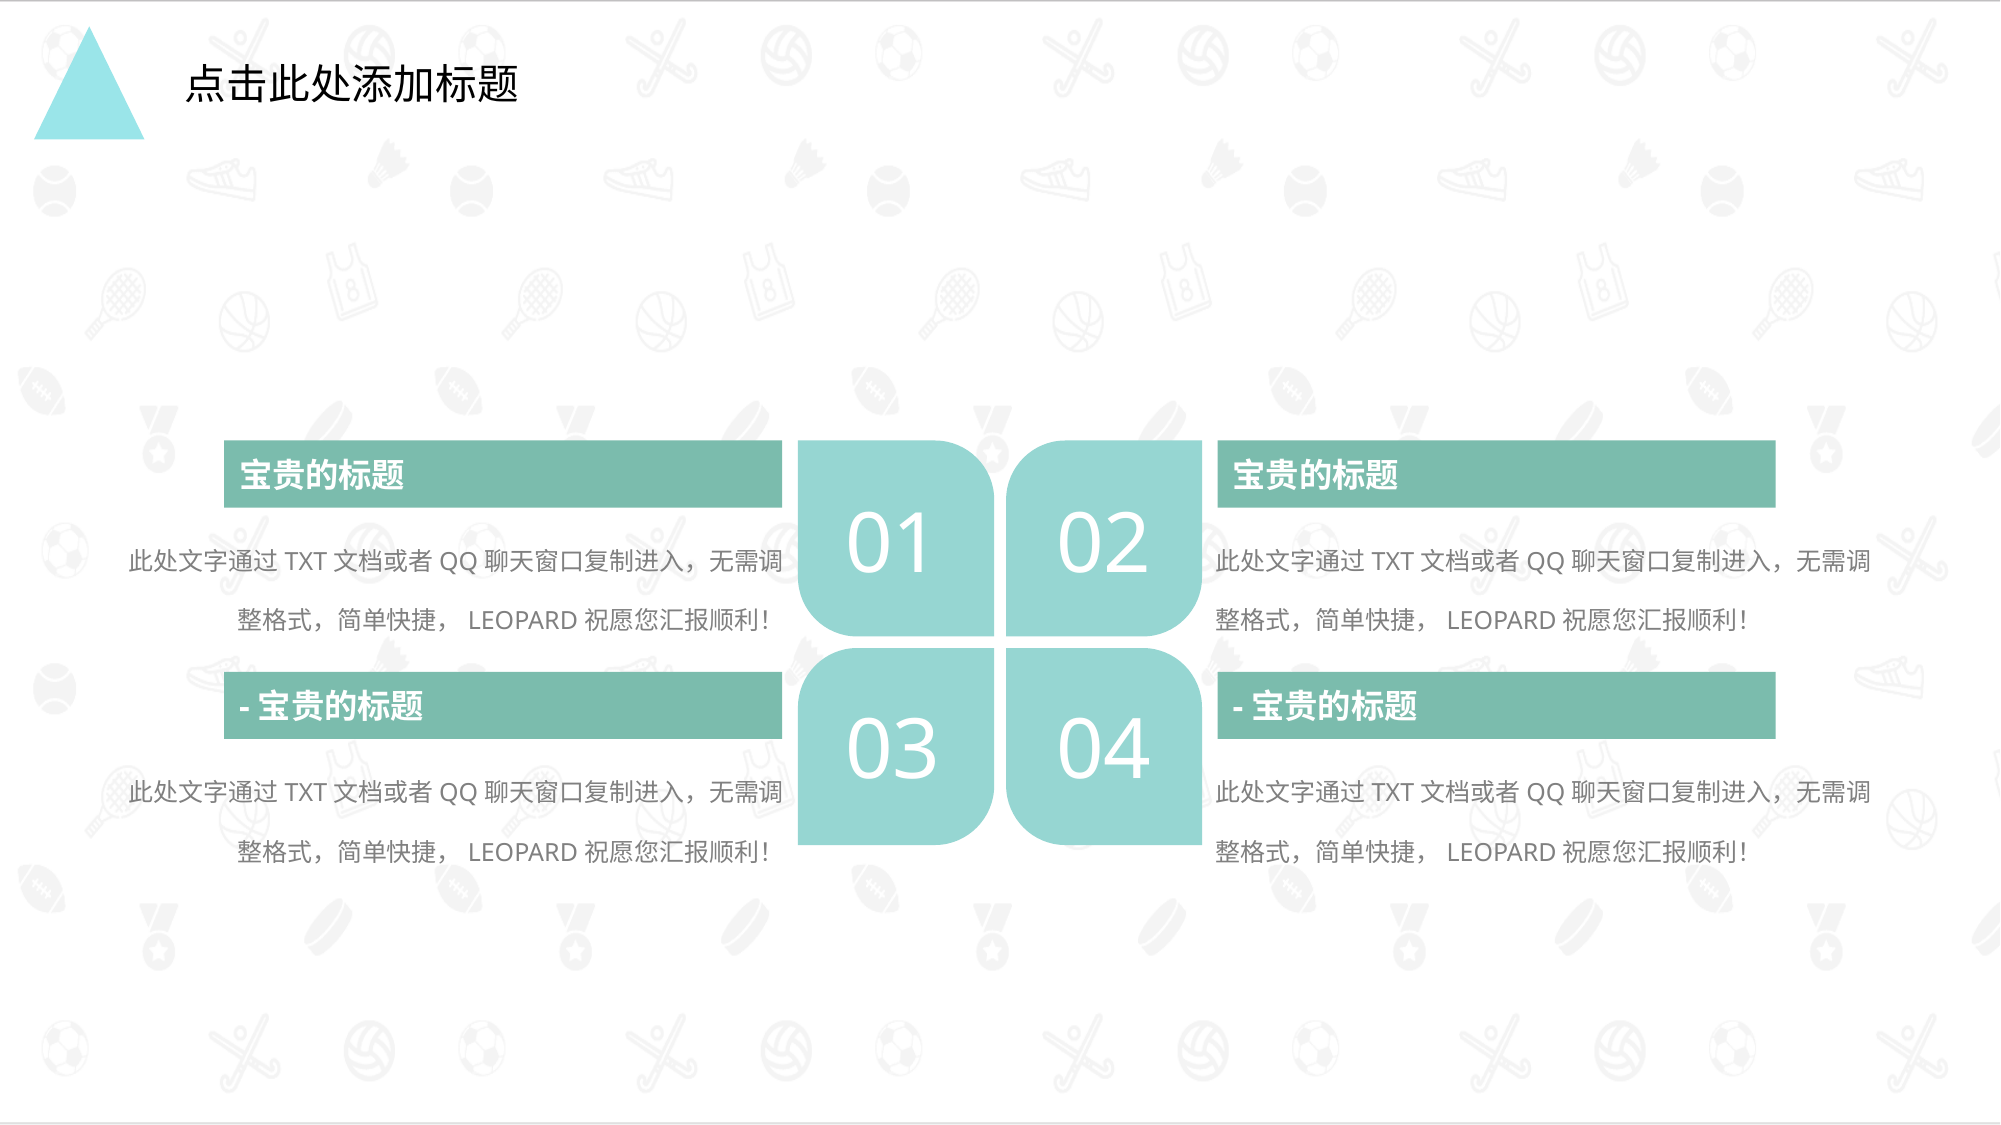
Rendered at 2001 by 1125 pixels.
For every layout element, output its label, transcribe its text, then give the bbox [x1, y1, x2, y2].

text_box [32, 23, 147, 141]
picture [0, 0, 2001, 1125]
text_box 此处文字通过TXT文档或者QQ聊天窗口复制进入，无需调整格式，简单快捷，LEOPARD祝愿您汇报顺利！ [100, 739, 800, 874]
text_box 此处文字通过TXT文档或者QQ聊天窗口复制进入，无需调整格式，简单快捷，LEOPARD祝愿您汇报顺利！ [1200, 507, 1900, 643]
text_box 点击此处添加标题 [170, 50, 552, 115]
text_box [797, 648, 995, 846]
text_box 01 [823, 481, 963, 597]
text_box 04 [1034, 687, 1174, 803]
text_box 02 [1034, 481, 1174, 597]
text_box 宝贵的标题 [223, 439, 783, 509]
text_box [1006, 440, 1203, 637]
text_box -宝贵的标题 [1217, 671, 1777, 740]
text_box 此处文字通过TXT文档或者QQ聊天窗口复制进入，无需调整格式，简单快捷，LEOPARD祝愿您汇报顺利！ [1200, 739, 1900, 874]
text_box [1006, 648, 1203, 846]
text_box 此处文字通过TXT文档或者QQ聊天窗口复制进入，无需调整格式，简单快捷，LEOPARD祝愿您汇报顺利！ [100, 507, 800, 643]
text_box 宝贵的标题 [1217, 439, 1777, 509]
text_box -宝贵的标题 [223, 671, 783, 740]
text_box [797, 440, 995, 637]
text_box 03 [823, 687, 963, 803]
